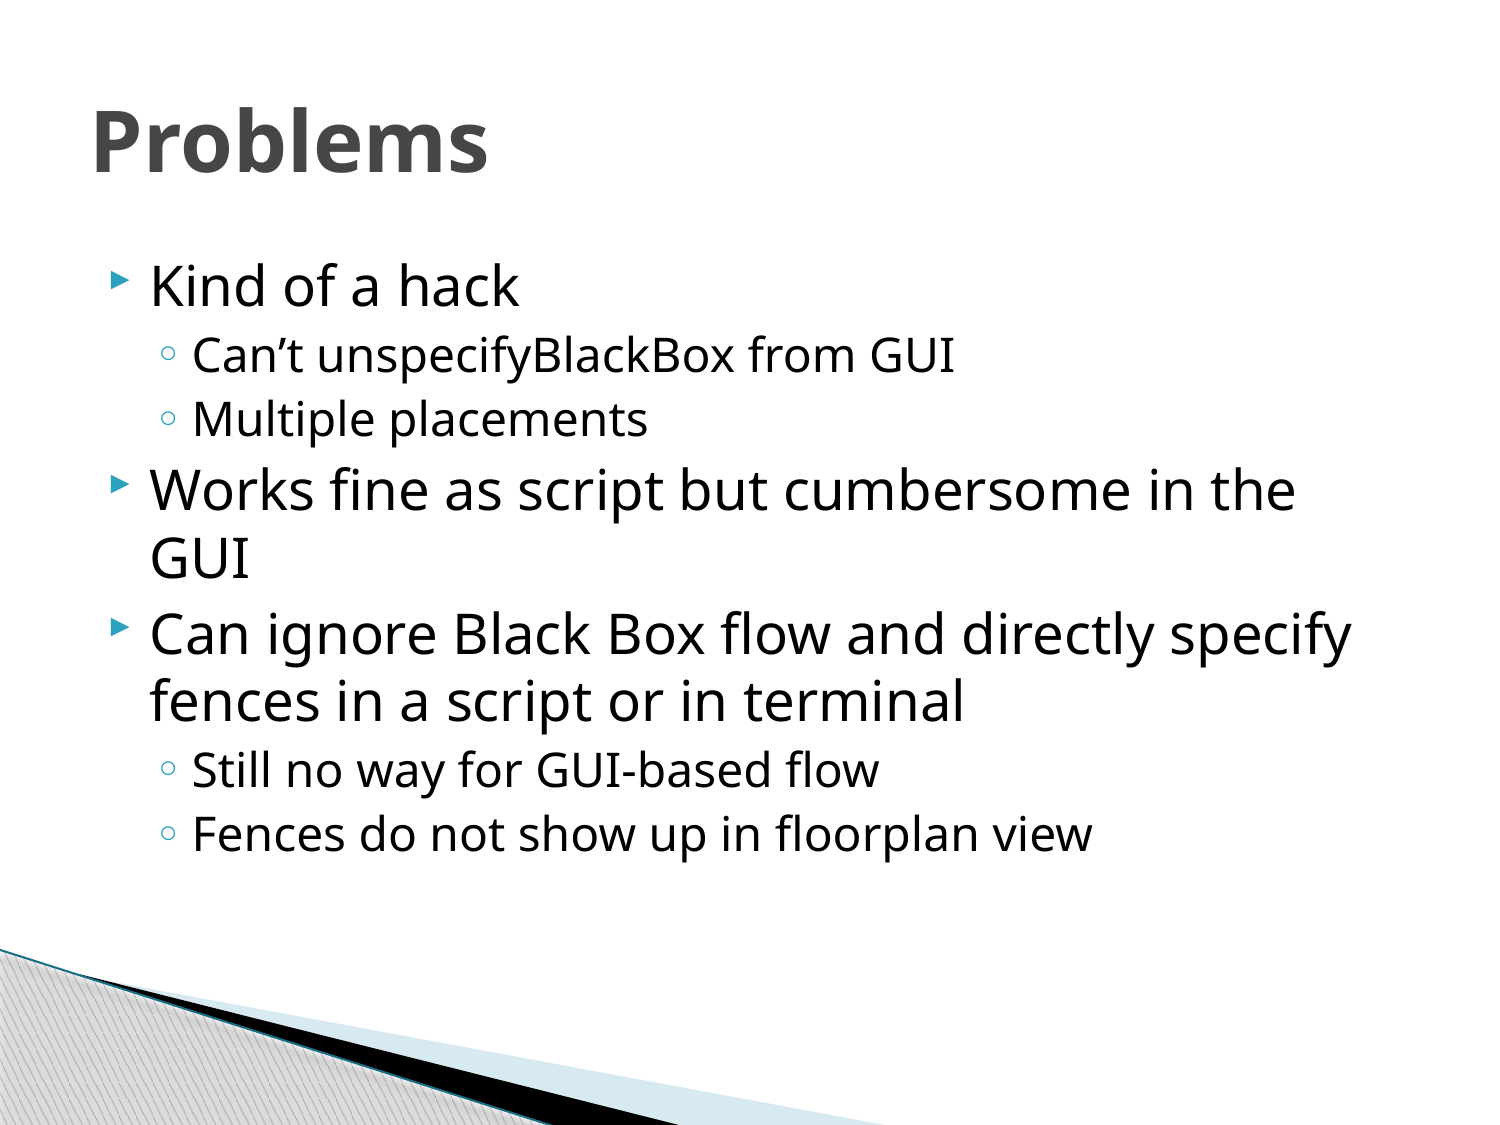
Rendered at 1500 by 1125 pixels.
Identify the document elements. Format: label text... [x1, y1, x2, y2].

title Problems [75, 45, 1425, 233]
list Kind of a hack Can’t unspecifyBlackBox from GUI Multiple placements Works fine as script but cumbersome in the GUI Can ignore Black Box flow and directly specify fences in a script or in terminal Still no way for GUI-based flow Fences do not show up in floorplan view [75, 243, 1425, 986]
